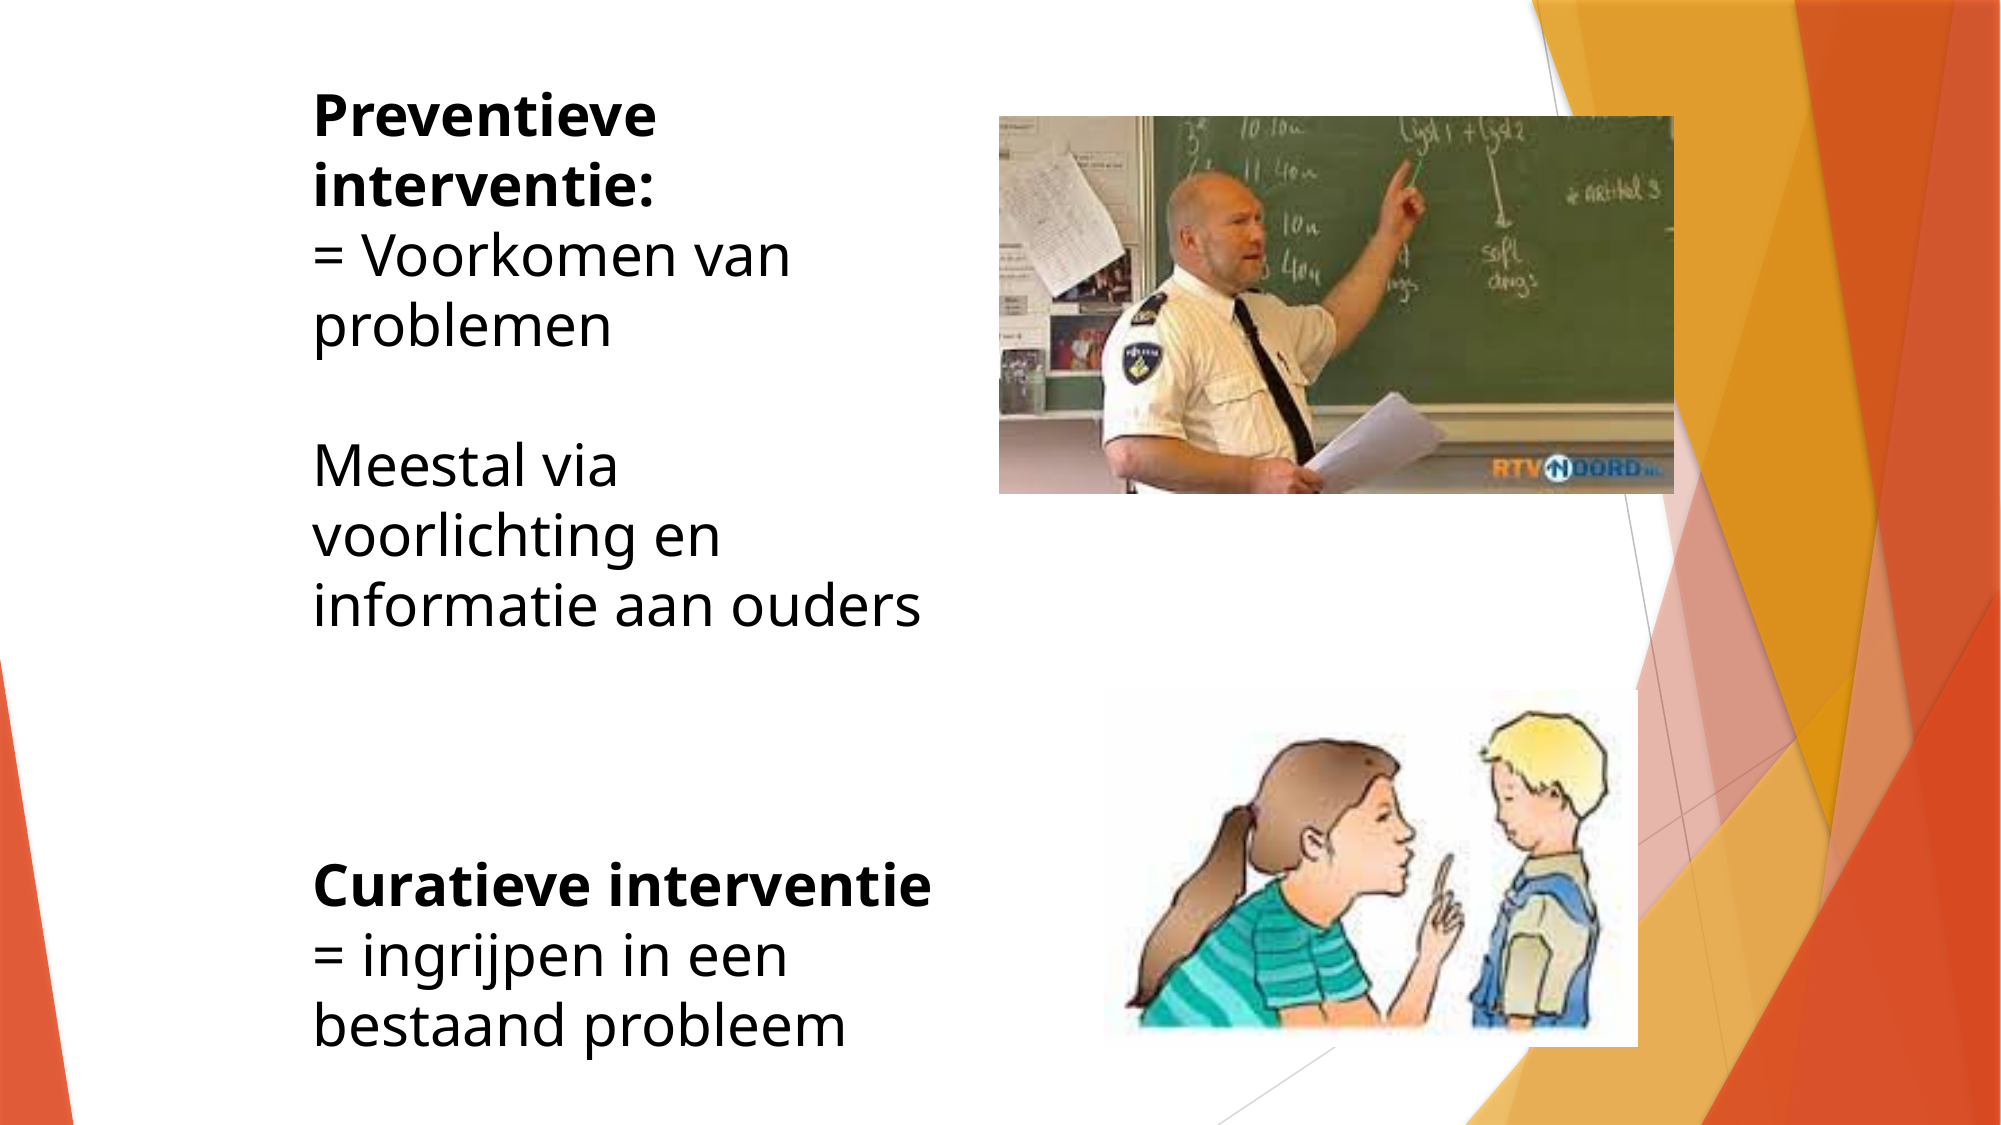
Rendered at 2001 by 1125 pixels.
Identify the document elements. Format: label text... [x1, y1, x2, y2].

text_box Preventieve interventie: = Voorkomen van problemen Meestal via voorlichting en informatie aan ouders Curatieve interventie = ingrijpen in een bestaand probleem [297, 70, 957, 1125]
picture [1103, 690, 1639, 1048]
picture [999, 115, 1675, 495]
